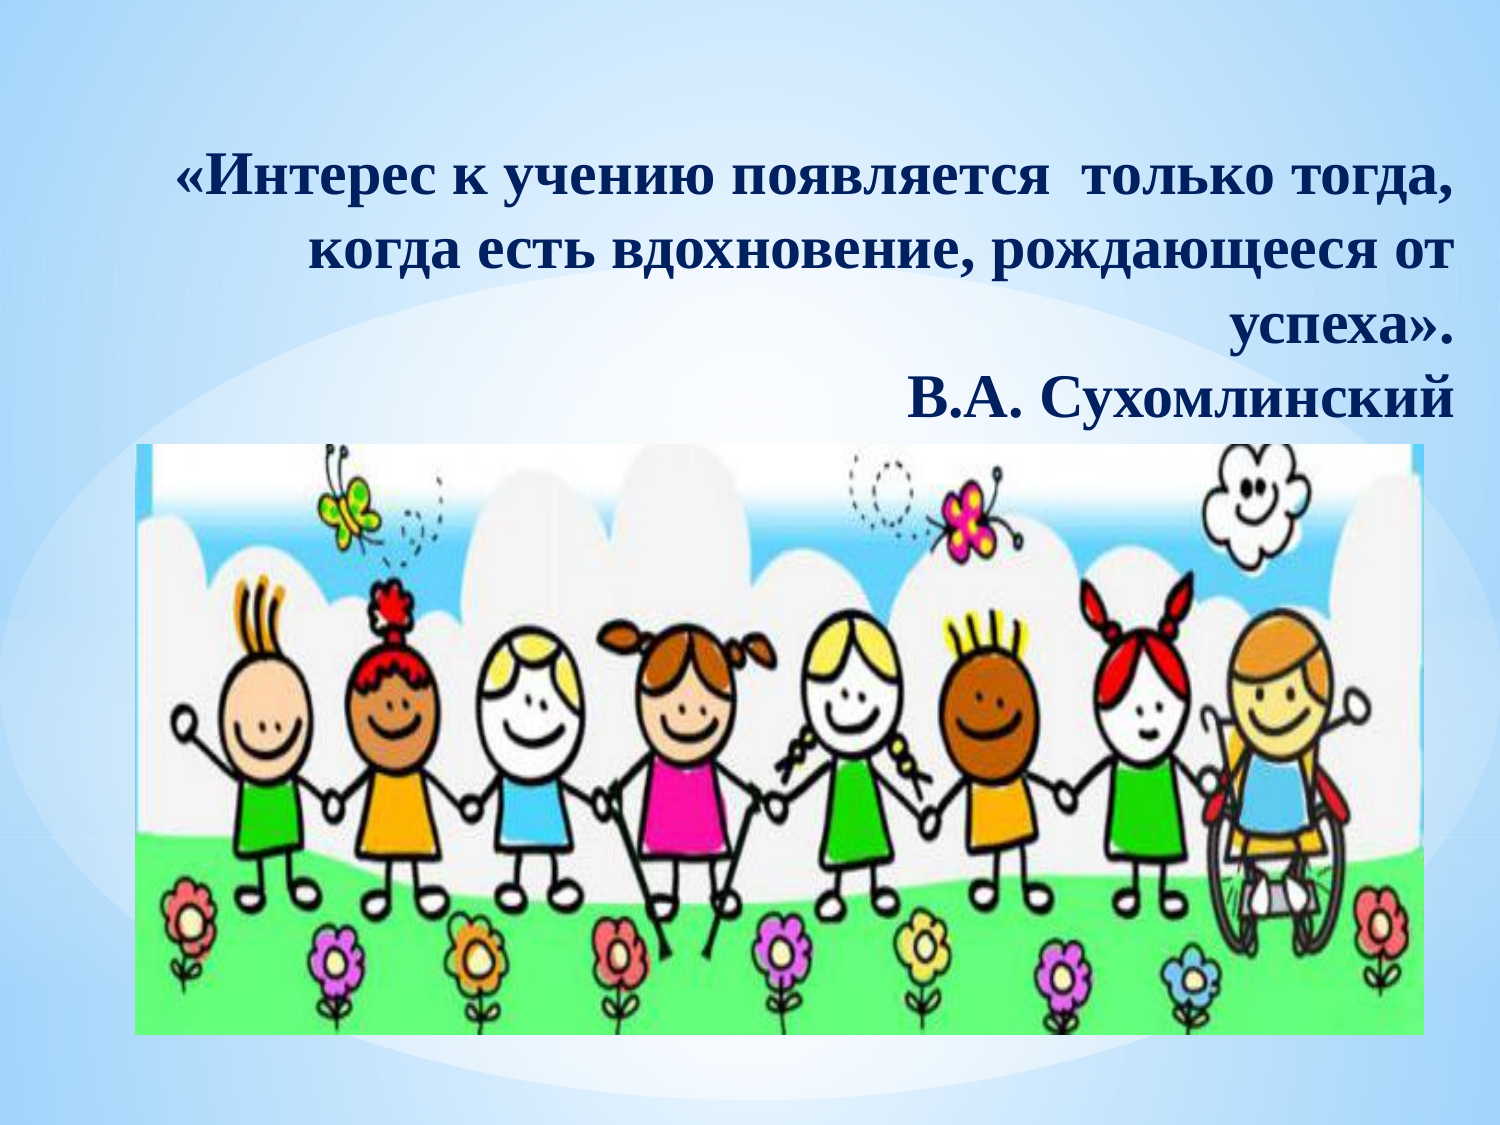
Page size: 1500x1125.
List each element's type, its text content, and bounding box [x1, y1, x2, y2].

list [135, 444, 1424, 1036]
title «Интерес к учению появляется только тогда, когда есть вдохновение, рождающееся от успеха». В.А. Сухомлинский [100, 125, 1471, 563]
